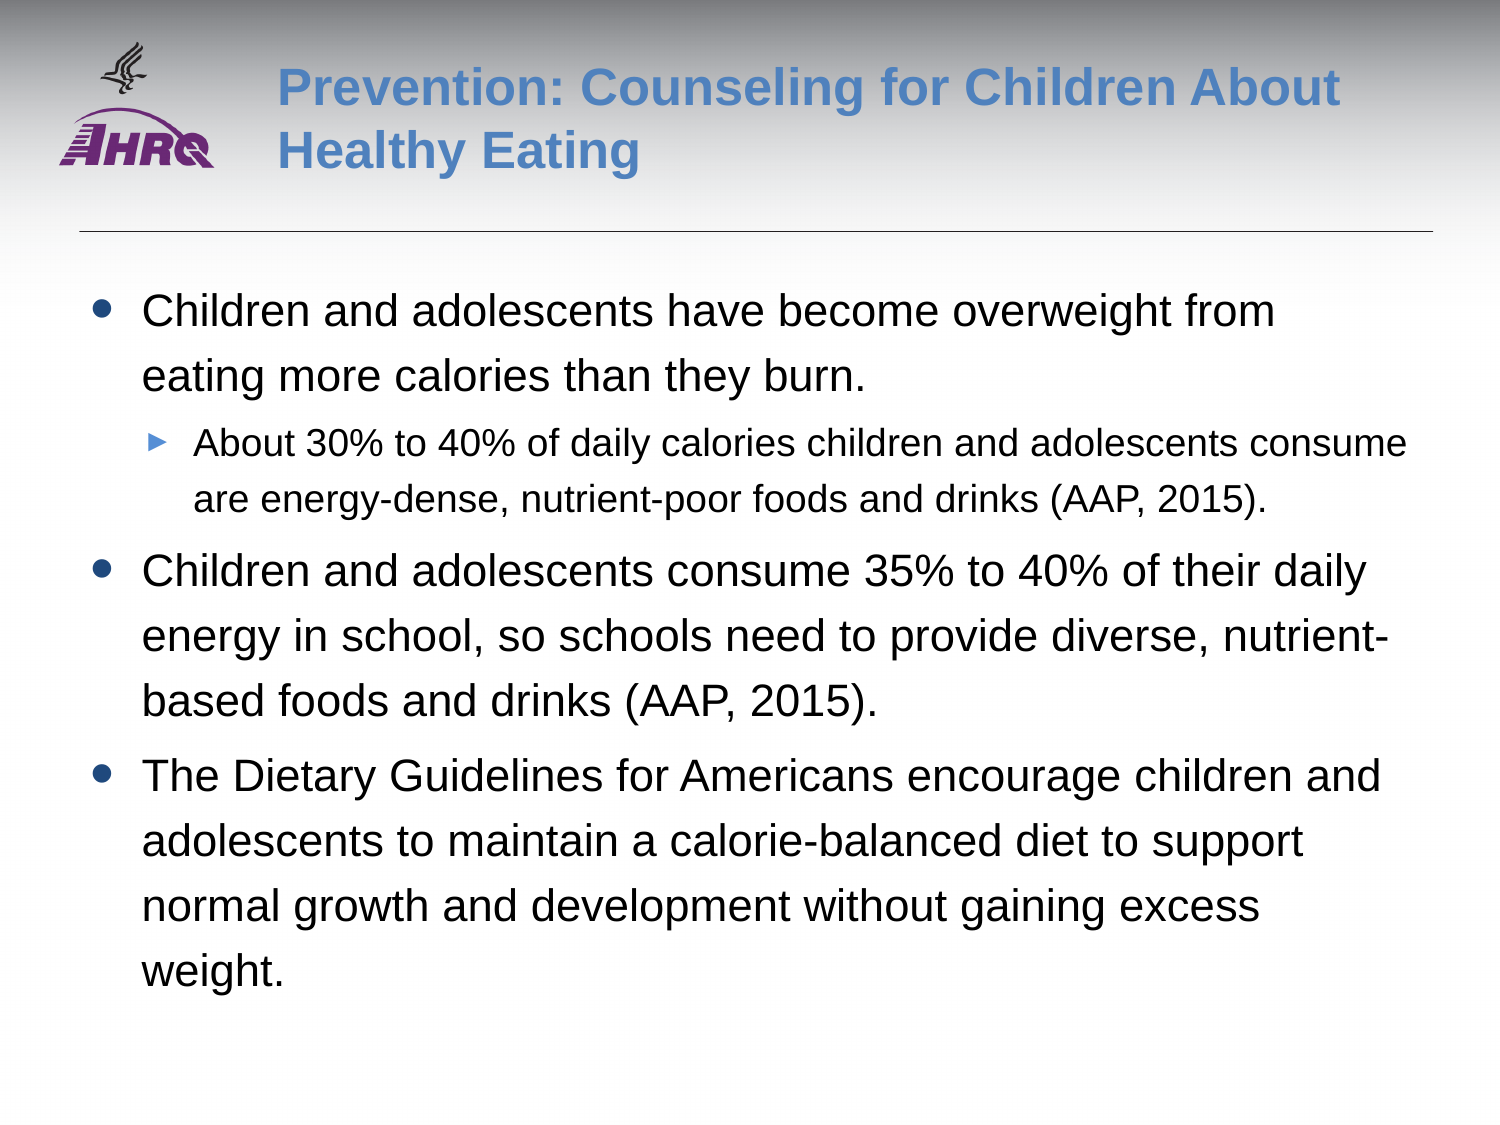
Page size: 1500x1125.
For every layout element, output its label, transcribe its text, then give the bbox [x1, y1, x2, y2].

picture [0, 0, 1500, 1125]
list Children and adolescents have become overweight from eating more calories than they burn. About 30% to 40% of daily calories children and adolescents consume are energy-dense, nutrient-poor foods and drinks (AAP, 2015). Children and adolescents consume 35% to 40% of their daily energy in school, so schools need to provide diverse, nutrient-based foods and drinks (AAP, 2015). The Dietary Guidelines for Americans encourage children and adolescents to maintain a calorie-balanced diet to support normal growth and development without gaining excess weight. [75, 262, 1425, 1005]
title Prevention: Counseling for Children About Healthy Eating [262, 45, 1425, 188]
